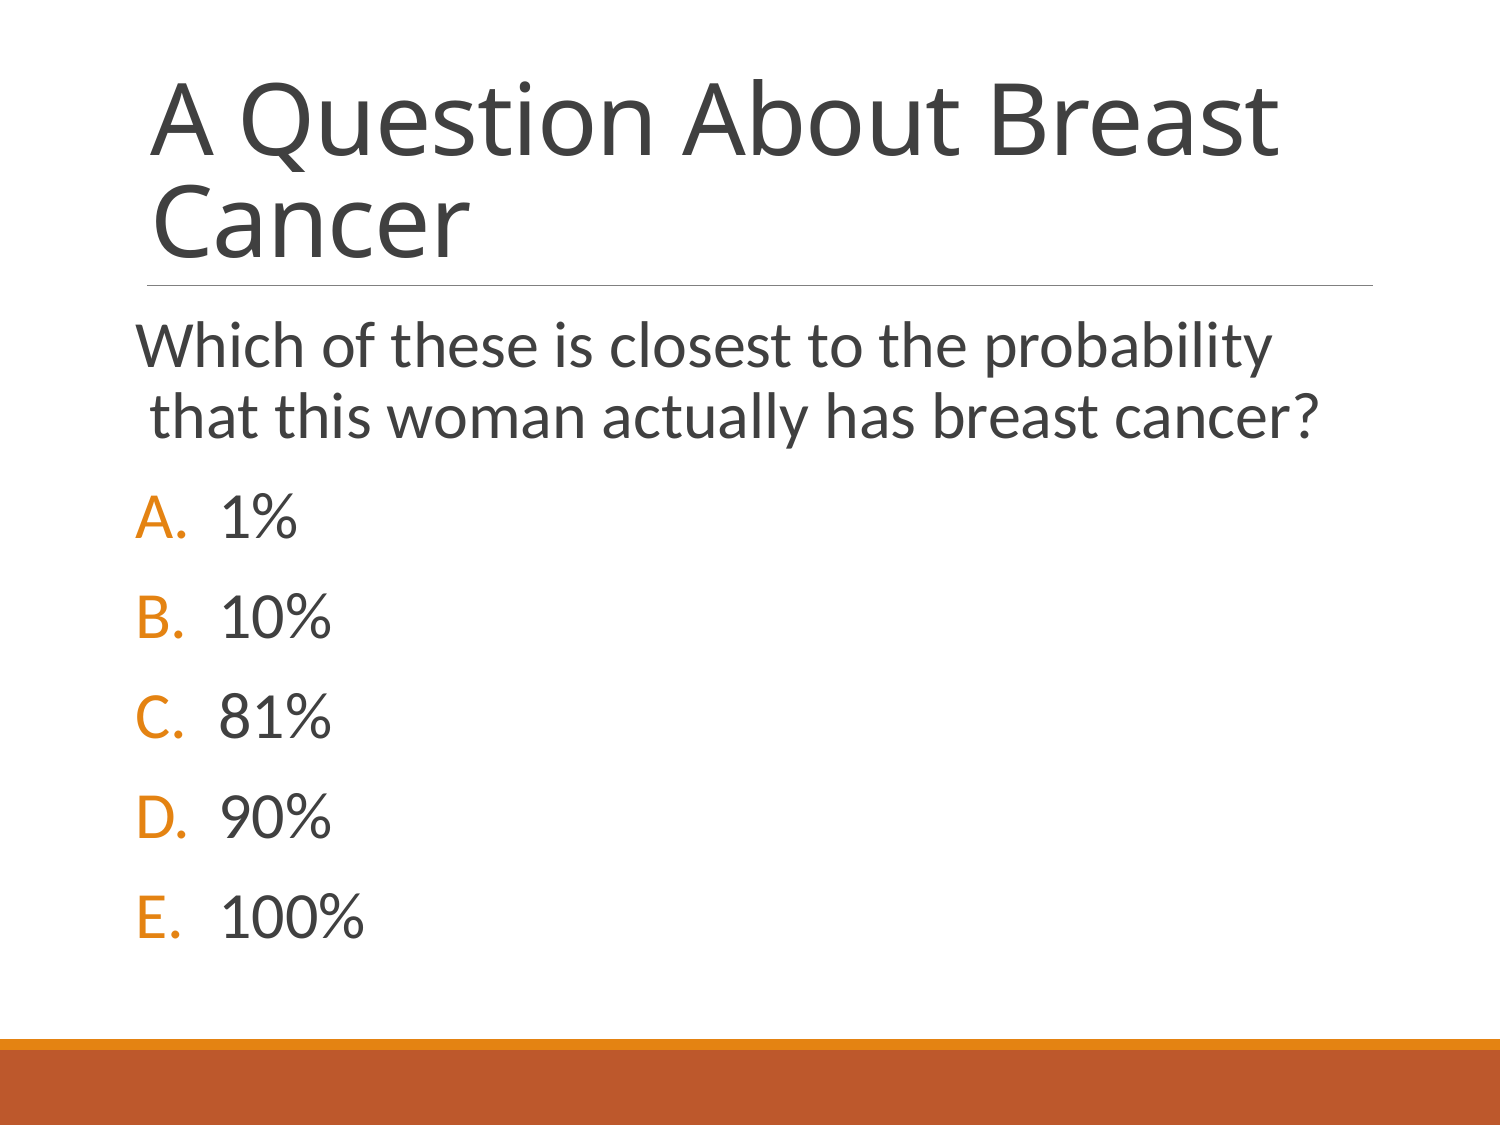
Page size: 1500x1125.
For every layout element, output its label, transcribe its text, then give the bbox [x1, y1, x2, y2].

list Which of these is closest to the probability that this woman actually has breast cancer? 1% 10% 81% 90% 100% [135, 302, 1373, 963]
title A Question About Breast Cancer [135, 47, 1373, 285]
